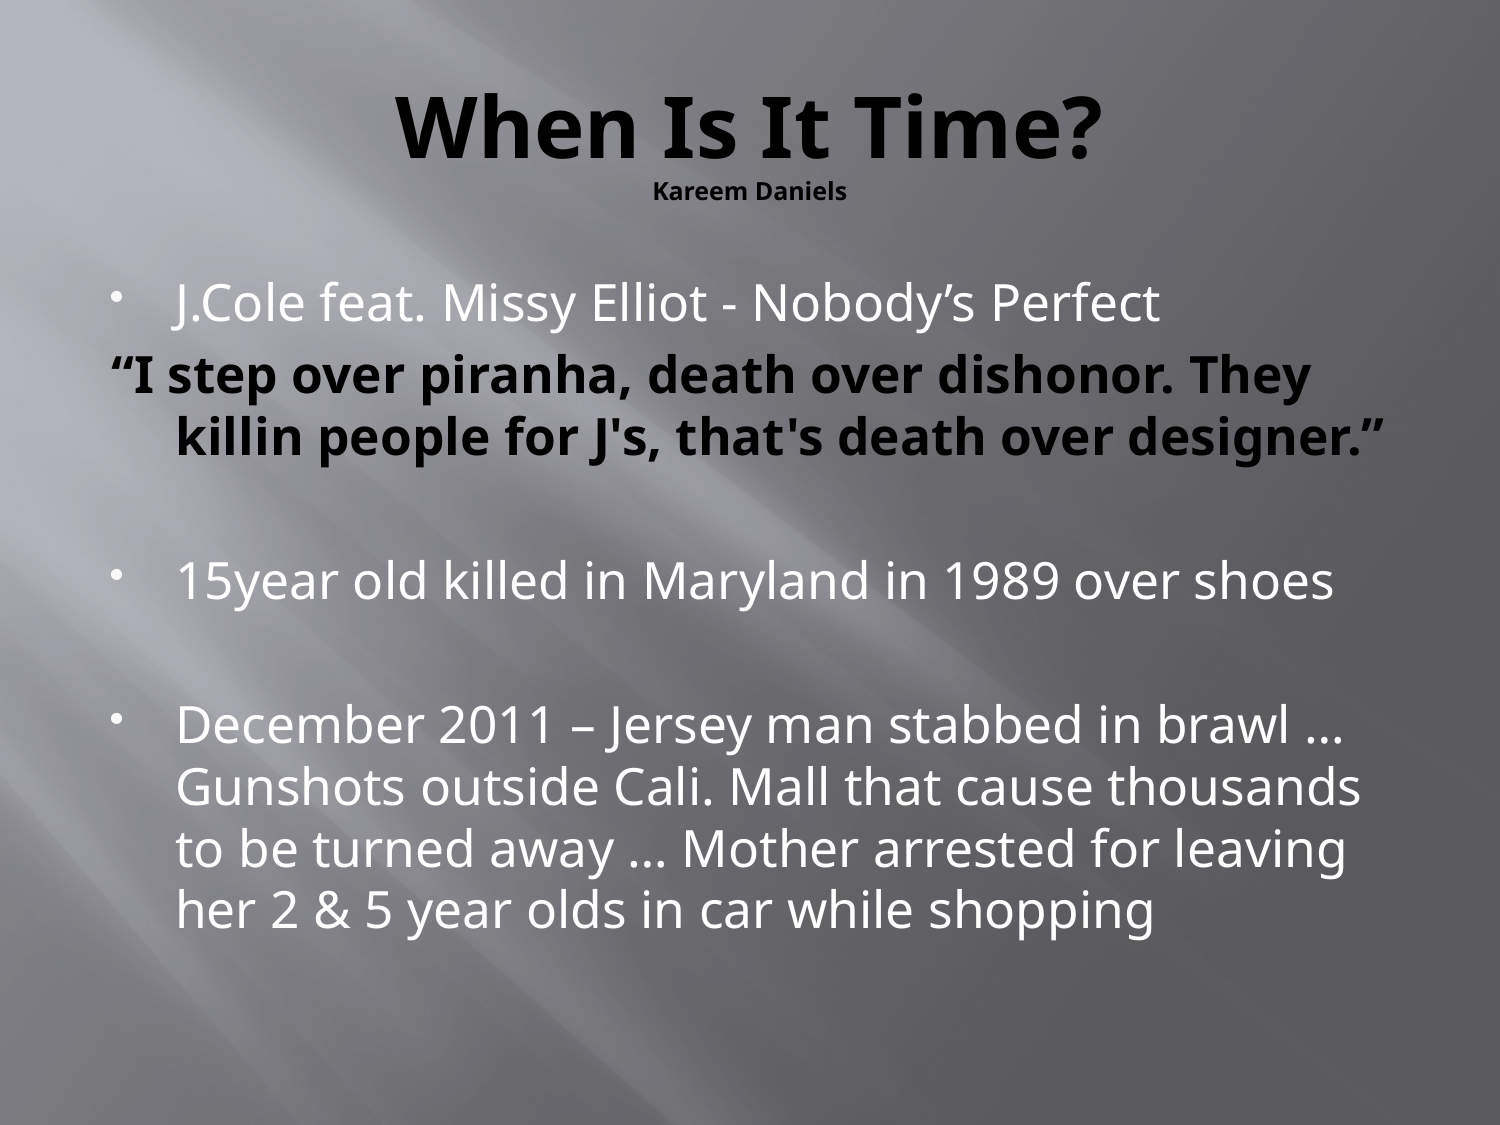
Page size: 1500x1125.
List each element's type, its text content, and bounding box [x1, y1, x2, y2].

list J.Cole feat. Missy Elliot - Nobody’s Perfect “I step over piranha, death over dishonor. They killin people for J's, that's death over designer.” 15year old killed in Maryland in 1989 over shoes December 2011 – Jersey man stabbed in brawl … Gunshots outside Cali. Mall that cause thousands to be turned away … Mother arrested for leaving her 2 & 5 year olds in car while shopping [75, 262, 1425, 1035]
title When Is It Time? Kareem Daniels [75, 45, 1425, 233]
